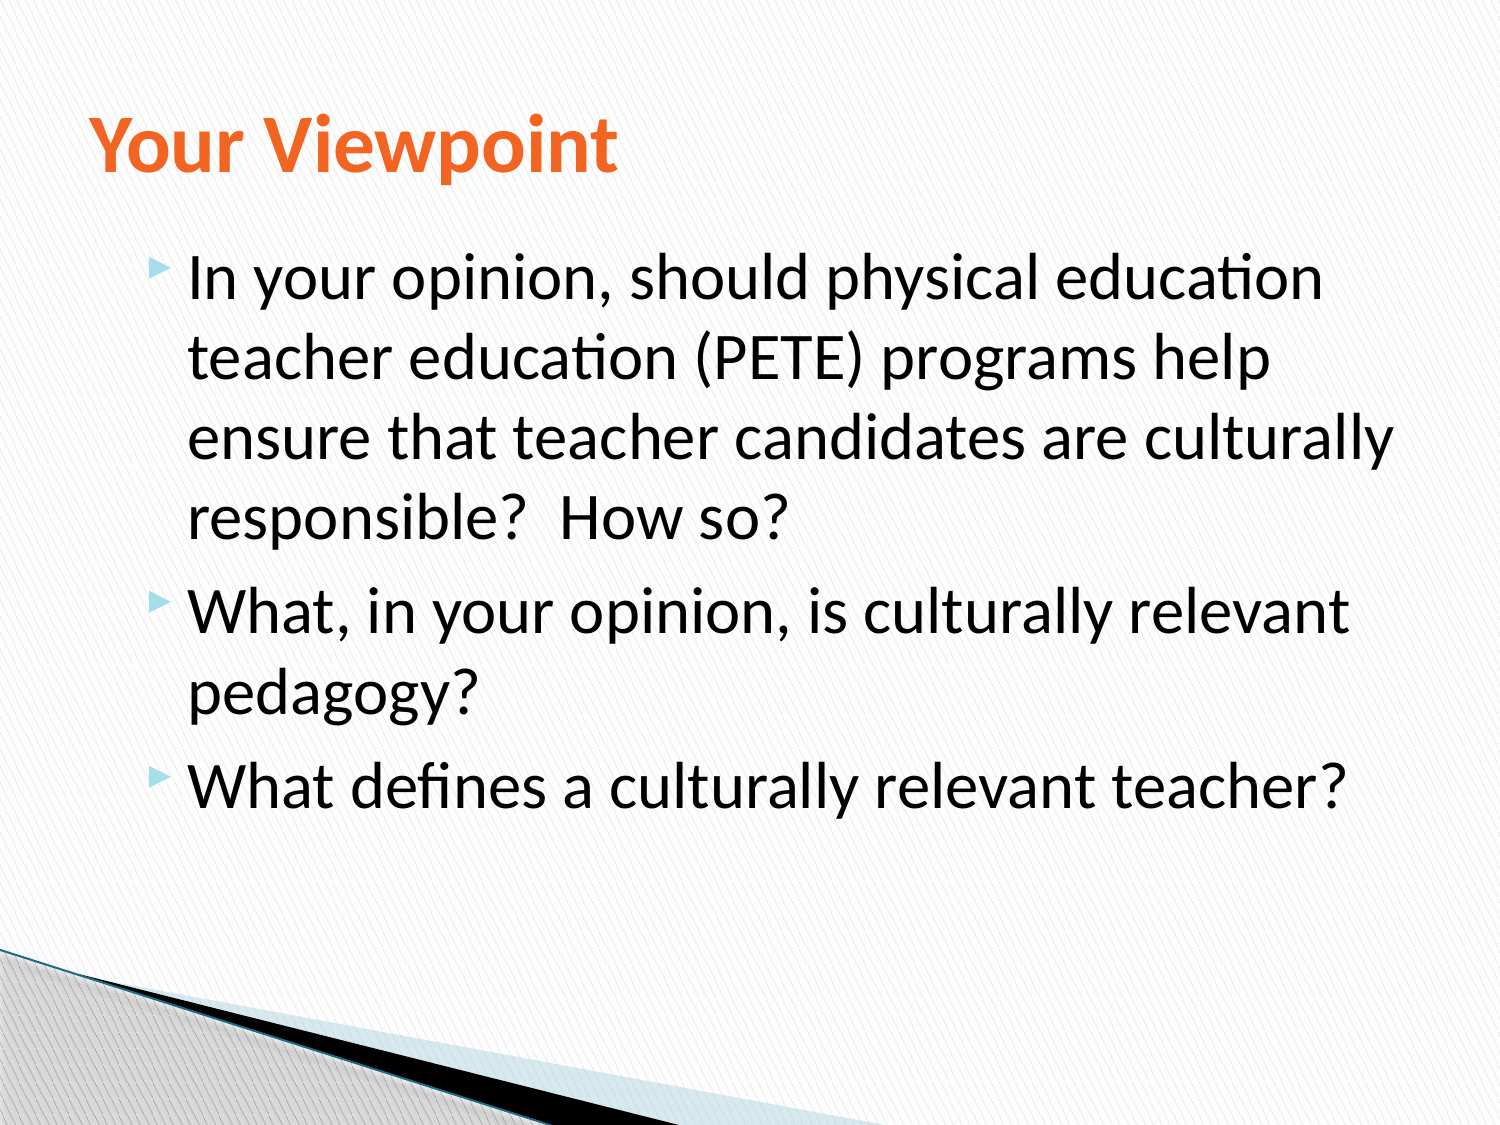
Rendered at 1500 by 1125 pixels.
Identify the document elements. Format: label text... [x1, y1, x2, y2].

title Your Viewpoint [75, 45, 1425, 233]
list In your opinion, should physical education teacher education (PETE) programs help ensure that teacher candidates are culturally responsible? How so? What, in your opinion, is culturally relevant pedagogy? What defines a culturally relevant teacher? [112, 233, 1425, 1000]
